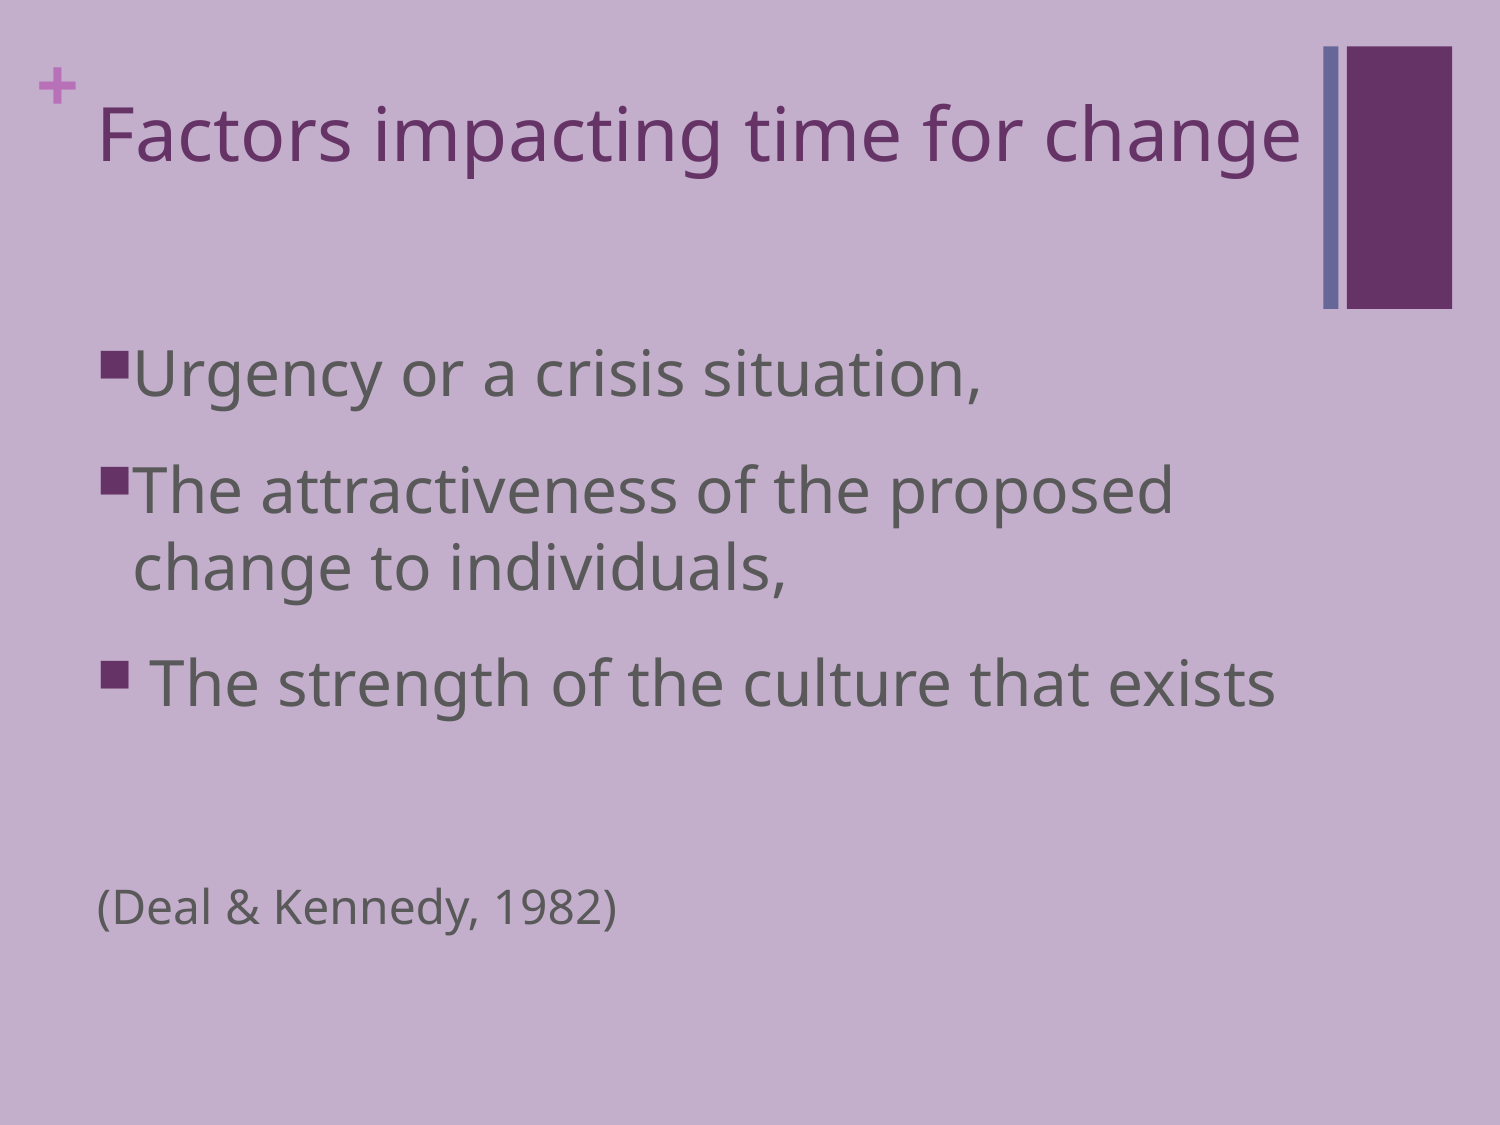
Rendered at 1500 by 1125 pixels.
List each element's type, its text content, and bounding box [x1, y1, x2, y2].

list Urgency or a crisis situation, The attractiveness of the proposed change to individuals, The strength of the culture that exists (Deal & Kennedy, 1982) [81, 324, 1322, 1005]
title Factors impacting time for change [81, 79, 1322, 263]
